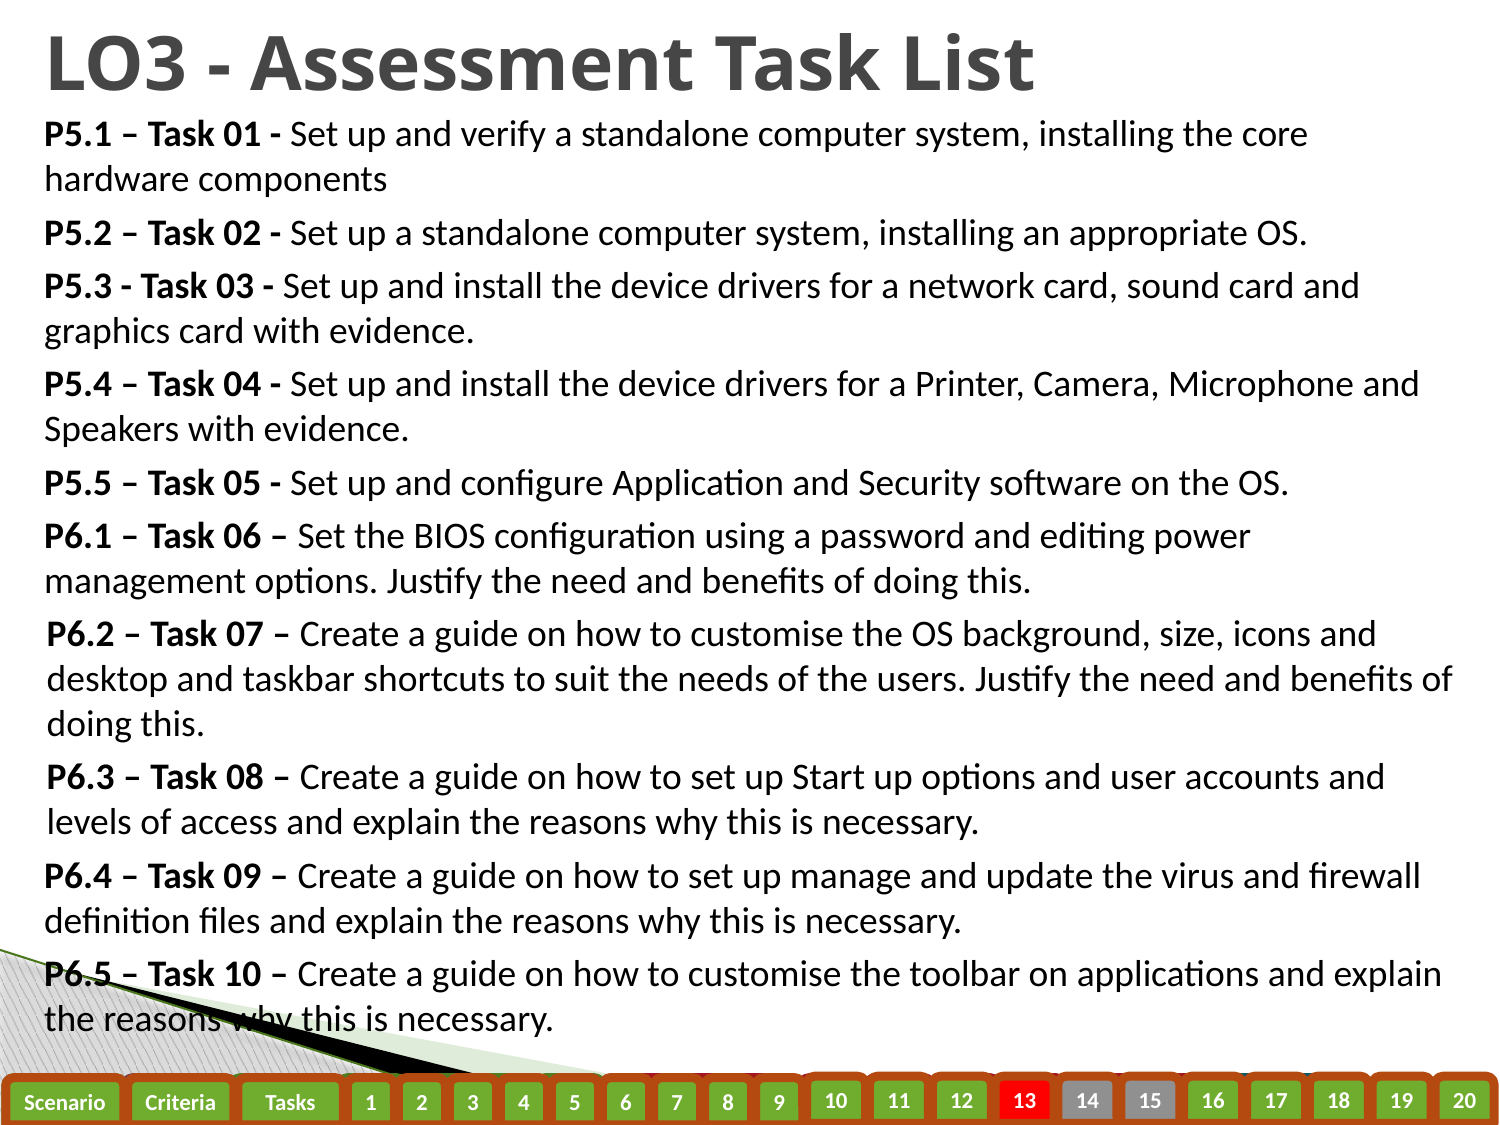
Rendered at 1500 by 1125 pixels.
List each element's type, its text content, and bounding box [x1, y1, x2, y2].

list P5.1 – Task 01 - Set up and verify a standalone computer system, installing the core hardware components P5.2 – Task 02 - Set up a standalone computer system, installing an appropriate OS. P5.3 - Task 03 - Set up and install the device drivers for a network card, sound card and graphics card with evidence. P5.4 – Task 04 - Set up and install the device drivers for a Printer, Camera, Microphone and Speakers with evidence. P5.5 – Task 05 - Set up and configure Application and Security software on the OS. P6.1 – Task 06 – Set the BIOS configuration using a password and editing power management options. Justify the need and benefits of doing this. P6.2 – Task 07 – Create a guide on how to customise the OS background, size, icons and desktop and taskbar shortcuts to suit the needs of the users. Justify the need and benefits of doing this. P6.3 – Task 08 – Create a guide on how to set up Start up options and user accounts and levels of access and explain the reasons why this is necessary. P6.4 – Task 09 – Create a guide on how to set up manage and update the virus and firewall definition files and explain the reasons why this is necessary. P6.5 – Task 10 – Create a guide on how to customise the toolbar on applications and explain the reasons why this is necessary. [29, 101, 1471, 1047]
title LO3 - Assessment Task List [29, 30, 1463, 90]
